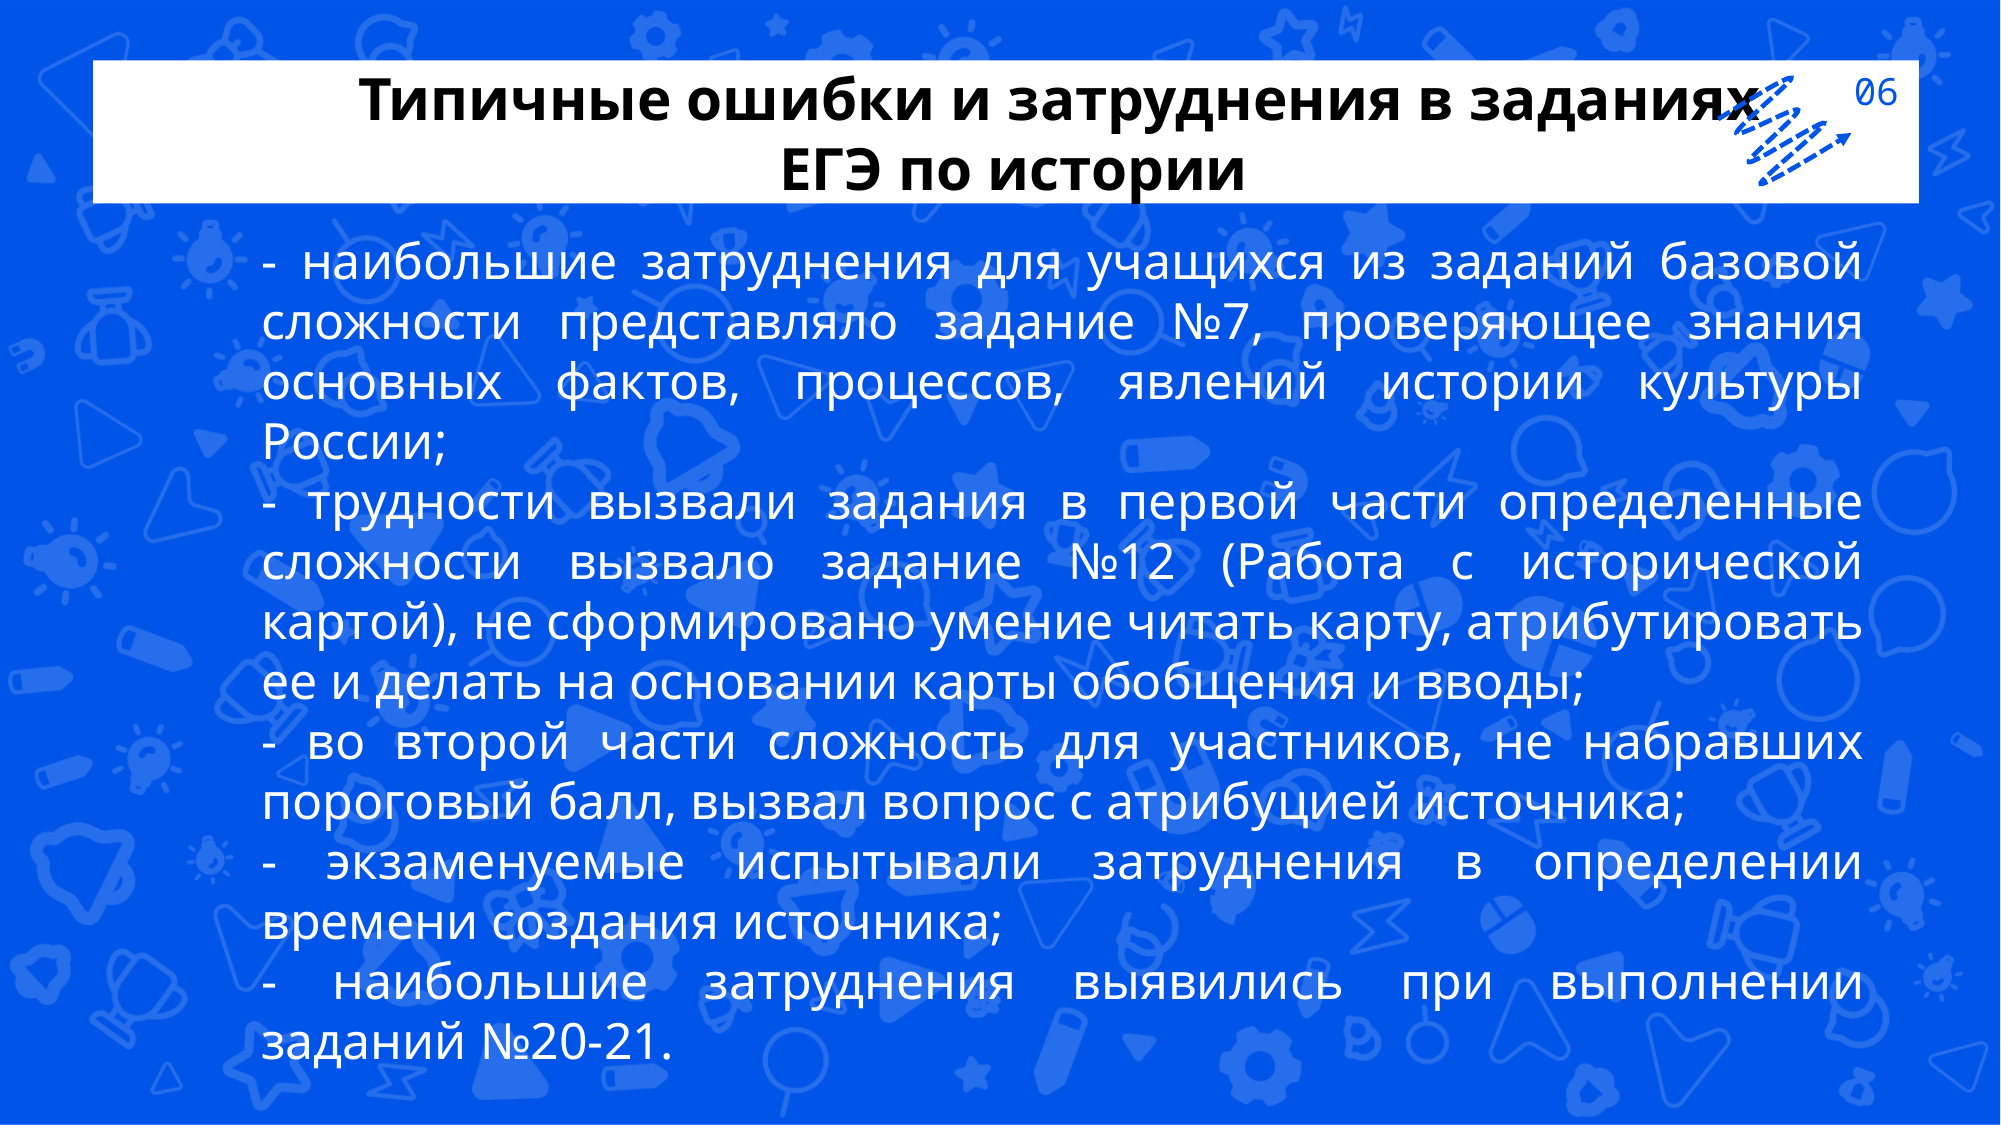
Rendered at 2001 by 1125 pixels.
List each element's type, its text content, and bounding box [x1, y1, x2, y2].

picture [0, 0, 2001, 1125]
text_box - наибольшие затруднения для учащихся из заданий базовой сложности представляло задание №7, проверяющее знания основных фактов, процессов, явлений истории культуры России; - трудности вызвали задания в первой части определенные сложности вызвало задание №12 (Работа с исторической картой), не сформировано умение читать карту, атрибутировать ее и делать на основании карты обобщения и вводы; - во второй части сложность для участников, не набравших пороговый балл, вызвал вопрос с атрибуцией источника; - экзаменуемые испытывали затруднения в определении времени создания источника; - наибольшие затруднения выявились при выполнении заданий №20-21. [171, 222, 1880, 1125]
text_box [92, 59, 1920, 204]
